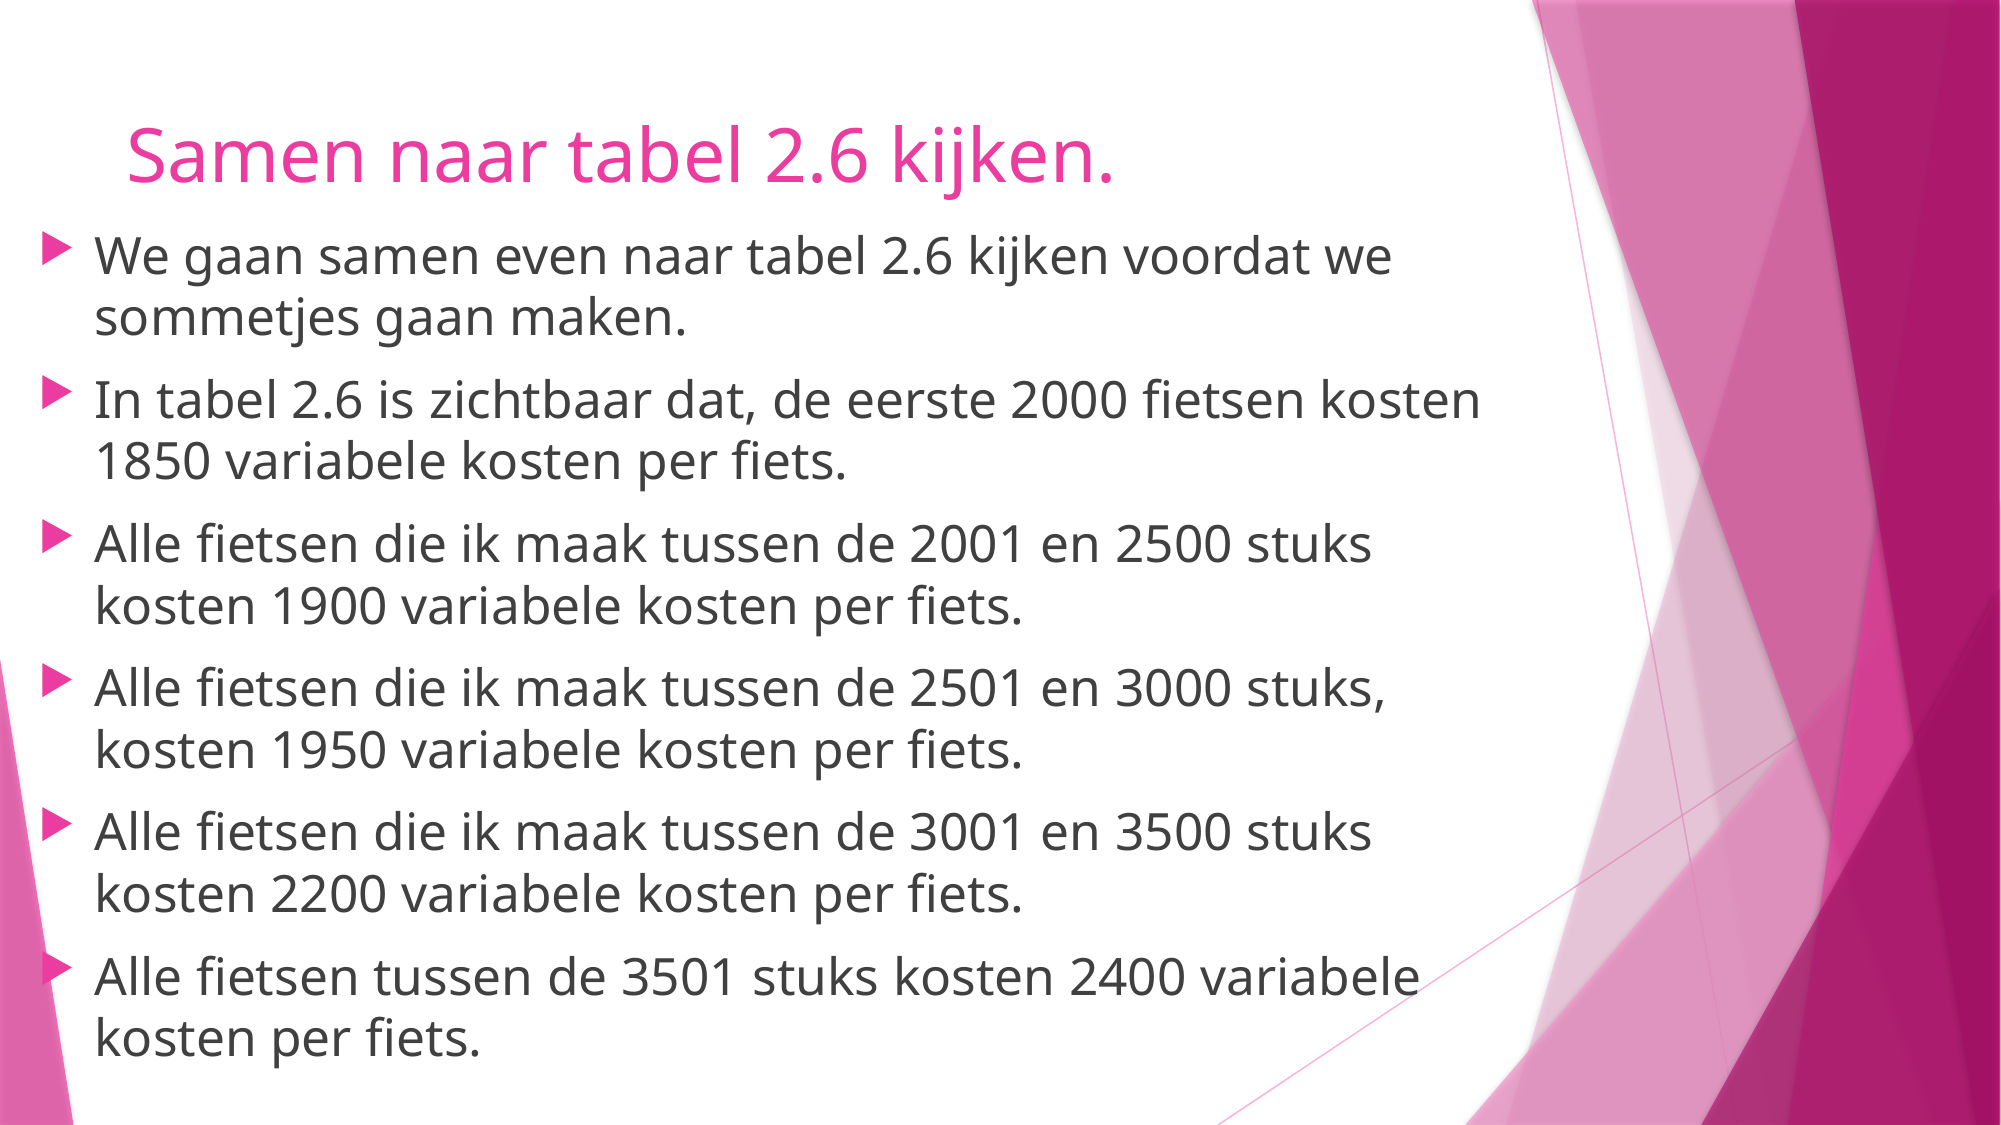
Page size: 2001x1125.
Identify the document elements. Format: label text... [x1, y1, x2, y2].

list We gaan samen even naar tabel 2.6 kijken voordat we sommetjes gaan maken. In tabel 2.6 is zichtbaar dat, de eerste 2000 fietsen kosten 1850 variabele kosten per fiets. Alle fietsen die ik maak tussen de 2001 en 2500 stuks kosten 1900 variabele kosten per fiets. Alle fietsen die ik maak tussen de 2501 en 3000 stuks, kosten 1950 variabele kosten per fiets. Alle fietsen die ik maak tussen de 3001 en 3500 stuks kosten 2200 variabele kosten per fiets. Alle fietsen tussen de 3501 stuks kosten 2400 variabele kosten per fiets. [23, 215, 1522, 1082]
title Samen naar tabel 2.6 kijken. [111, 99, 1522, 215]
